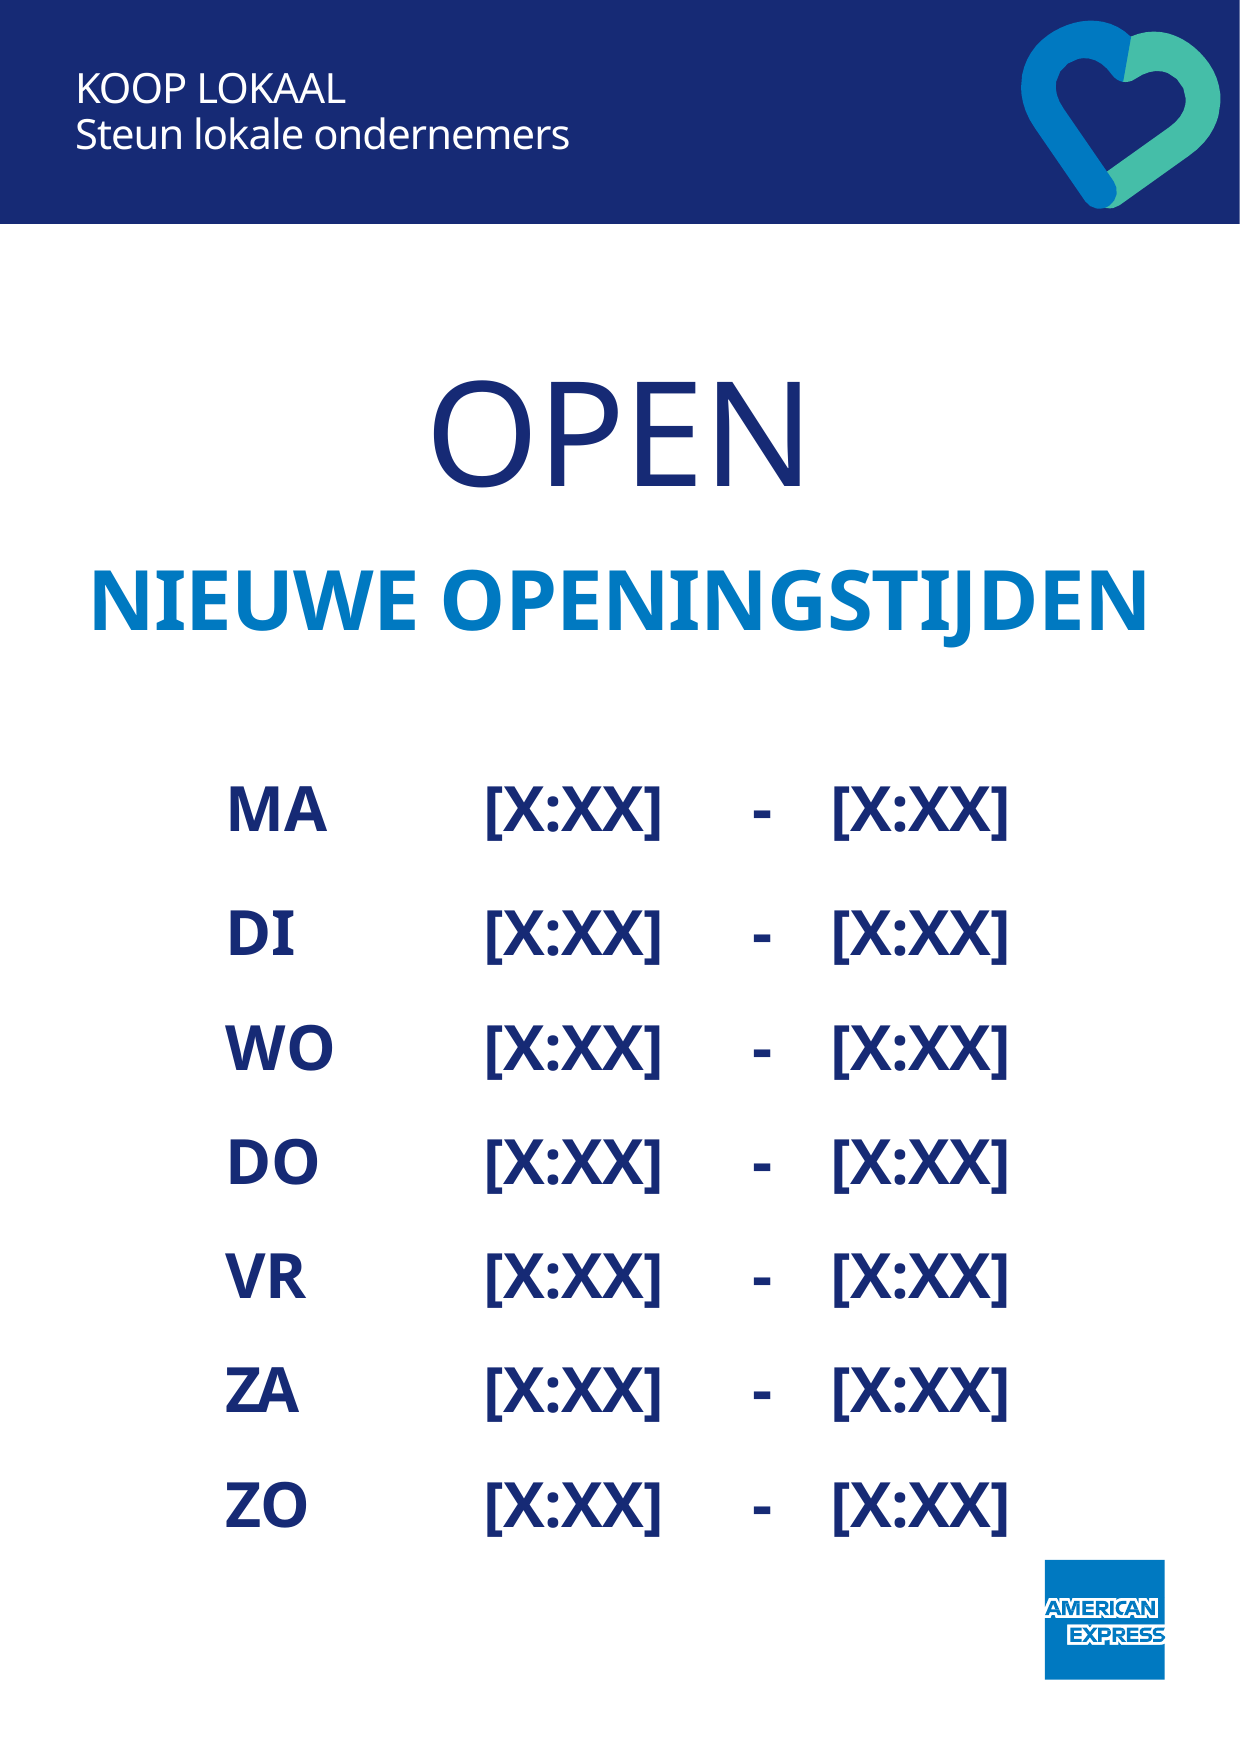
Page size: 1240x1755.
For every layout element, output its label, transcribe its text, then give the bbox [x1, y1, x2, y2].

table_cell VR [221, 1216, 418, 1330]
table_cell - [X:XX] [695, 1444, 1015, 1541]
table_header MA [221, 776, 418, 873]
table_cell [X:XX] [418, 1216, 695, 1330]
table_cell [X:XX] [418, 1101, 695, 1216]
table_cell WO [221, 987, 418, 1101]
table_cell - [X:XX] [695, 1330, 1015, 1444]
table_cell [X:XX] [418, 1330, 695, 1444]
list OPEN NIEUWE OPENINGSTIJDEN [58, 283, 1182, 1344]
table_cell DI [221, 873, 418, 987]
table_cell - [X:XX] [695, 1101, 1015, 1216]
table_cell - [X:XX] [695, 873, 1015, 987]
table_cell [X:XX] [418, 873, 695, 987]
table_cell - [X:XX] [695, 1216, 1015, 1330]
table_header - [X:XX] [695, 776, 1015, 873]
text_box KOOP LOKAAL Steun lokale ondernemers [72, 64, 662, 158]
table_cell DO [221, 1101, 418, 1216]
table_cell [X:XX] [418, 987, 695, 1101]
table_header [X:XX] [418, 776, 695, 873]
table_cell [X:XX] [418, 1444, 695, 1541]
table_cell ZO [221, 1444, 418, 1541]
table_cell - [X:XX] [695, 987, 1015, 1101]
table_cell ZA [221, 1330, 418, 1444]
